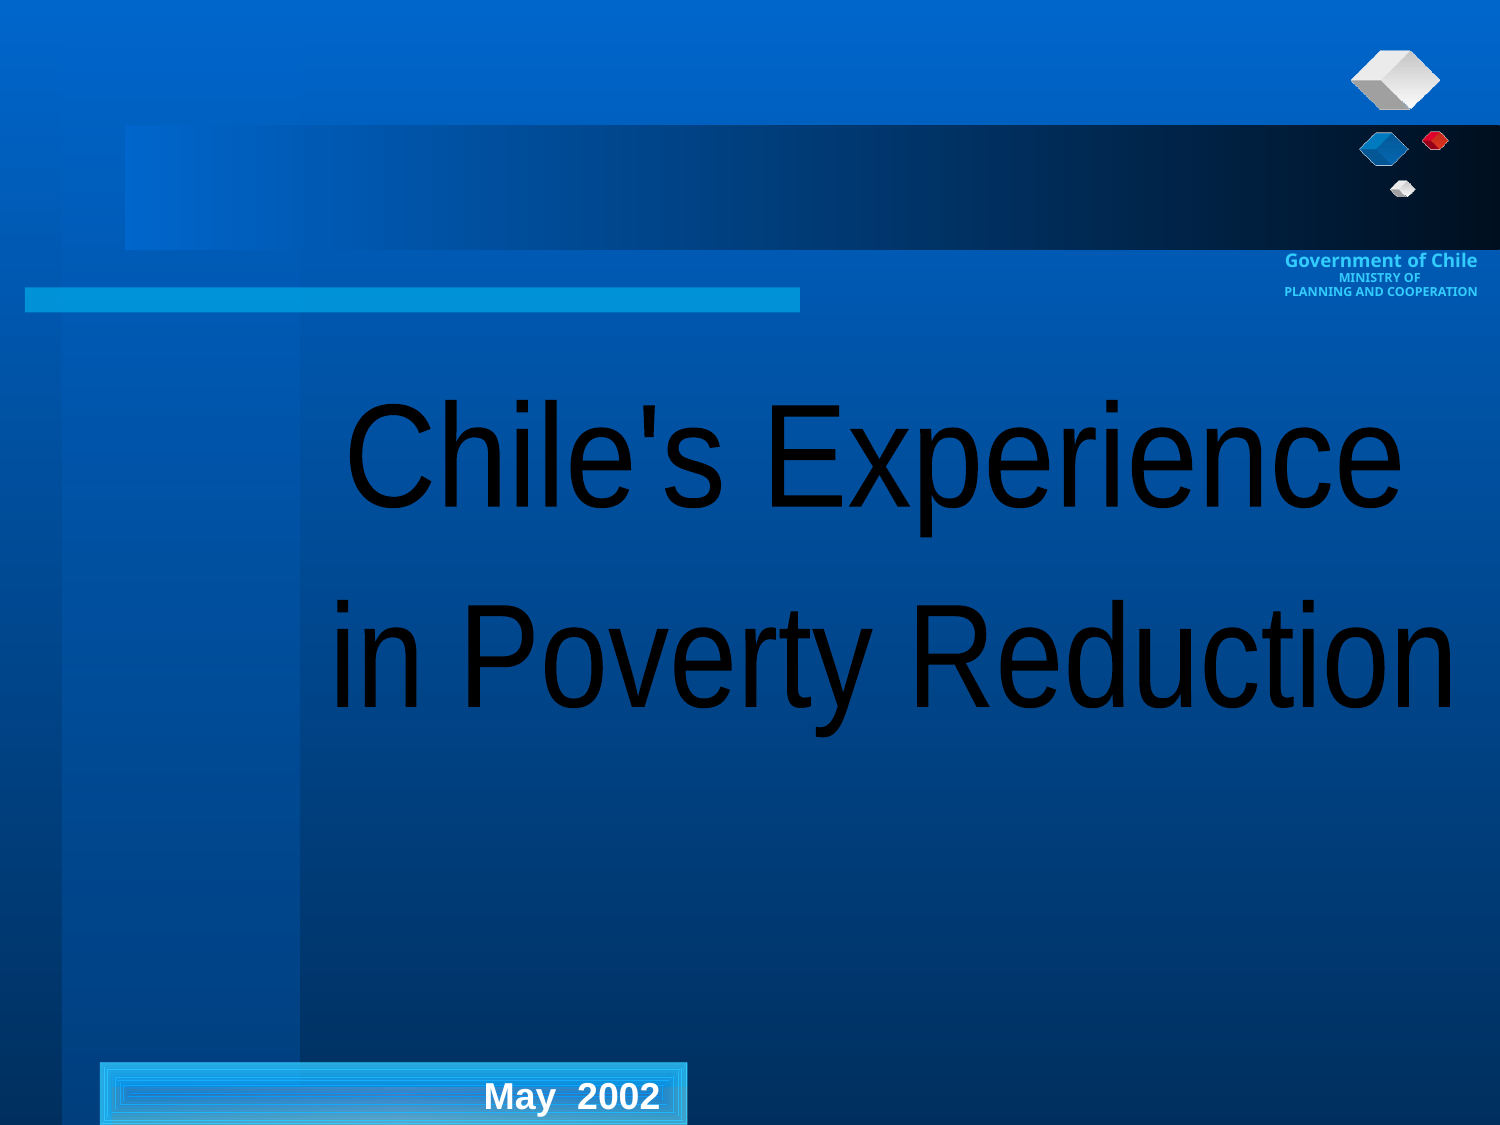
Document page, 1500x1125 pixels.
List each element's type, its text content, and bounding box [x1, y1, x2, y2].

text_box Government of Chile MINISTRY OF PLANNING AND COOPERATION [1262, 249, 1500, 306]
text_box [1025, 37, 1438, 275]
text_box May 2002 [0, 1064, 675, 1125]
picture [1438, 49, 1449, 208]
text_box [99, 1062, 688, 1125]
